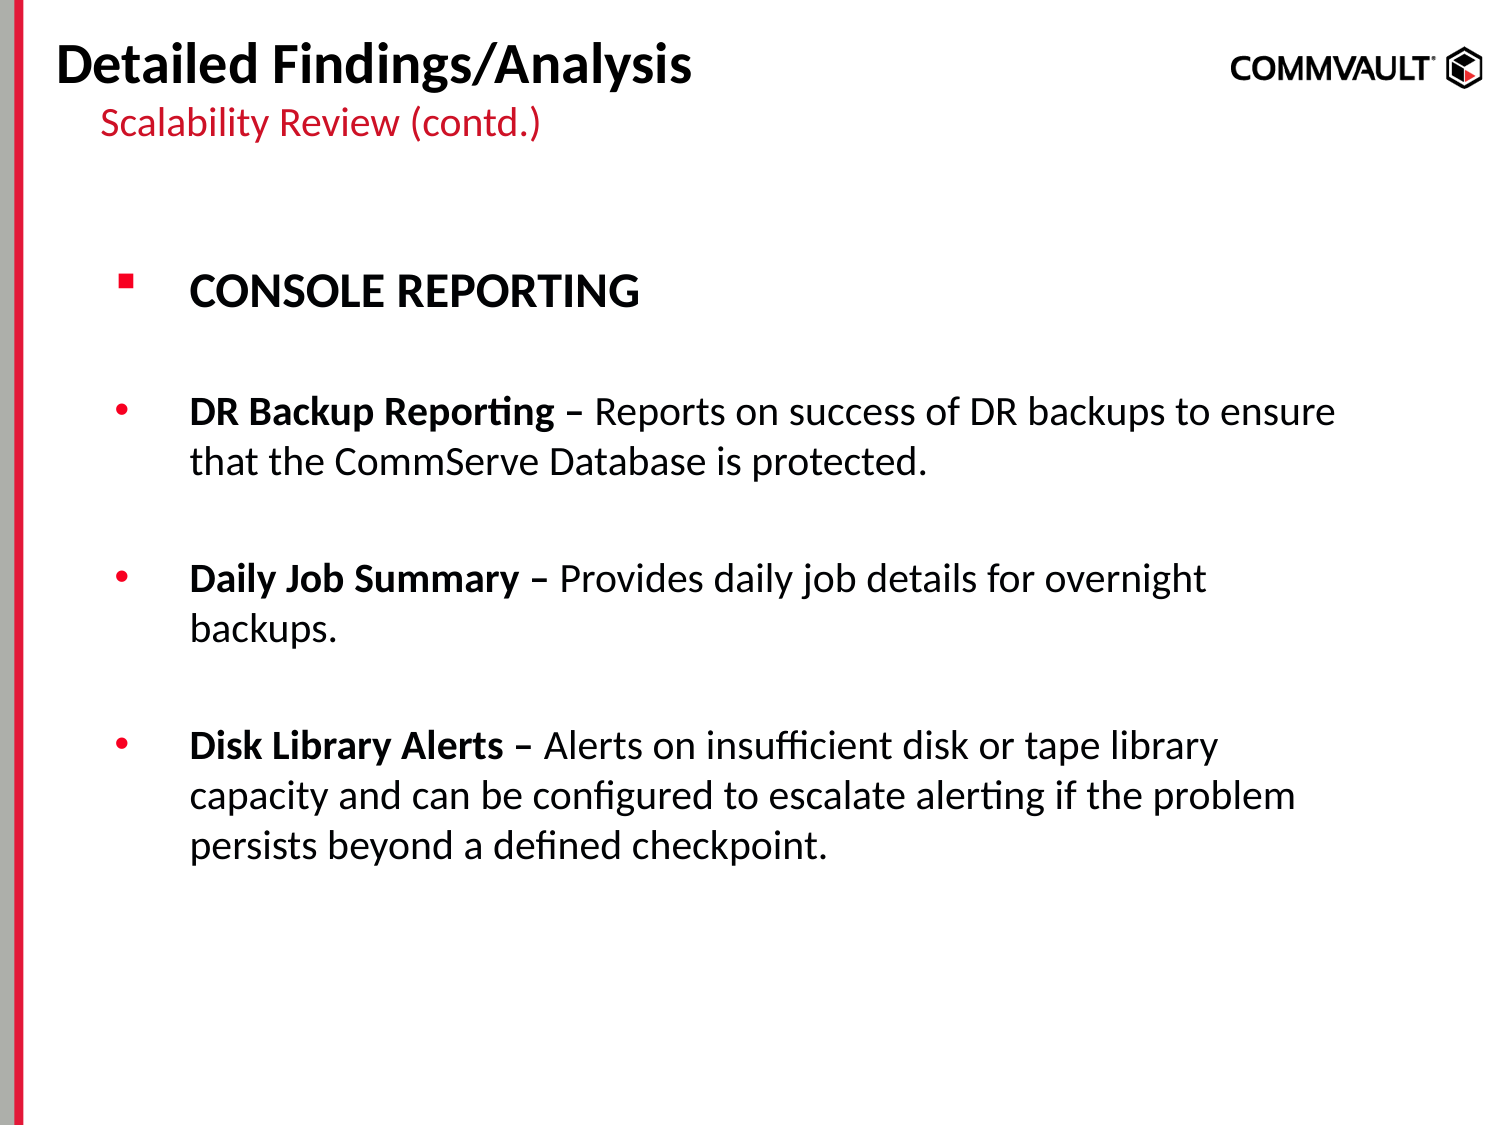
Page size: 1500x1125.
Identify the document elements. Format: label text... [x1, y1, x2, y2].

text_box CONSOLE REPORTING DR Backup Reporting – Reports on success of DR backups to ensure that the CommServe Database is protected. Daily Job Summary – Provides daily job details for overnight backups. Disk Library Alerts – Alerts on insufficient disk or tape library capacity and can be configured to escalate alerting if the problem persists beyond a defined checkpoint. [24, 249, 1375, 1088]
list Scalability Review (contd.) [85, 91, 1247, 150]
title Detailed Findings/Analysis [41, 30, 1247, 91]
picture [1247, 46, 1483, 89]
